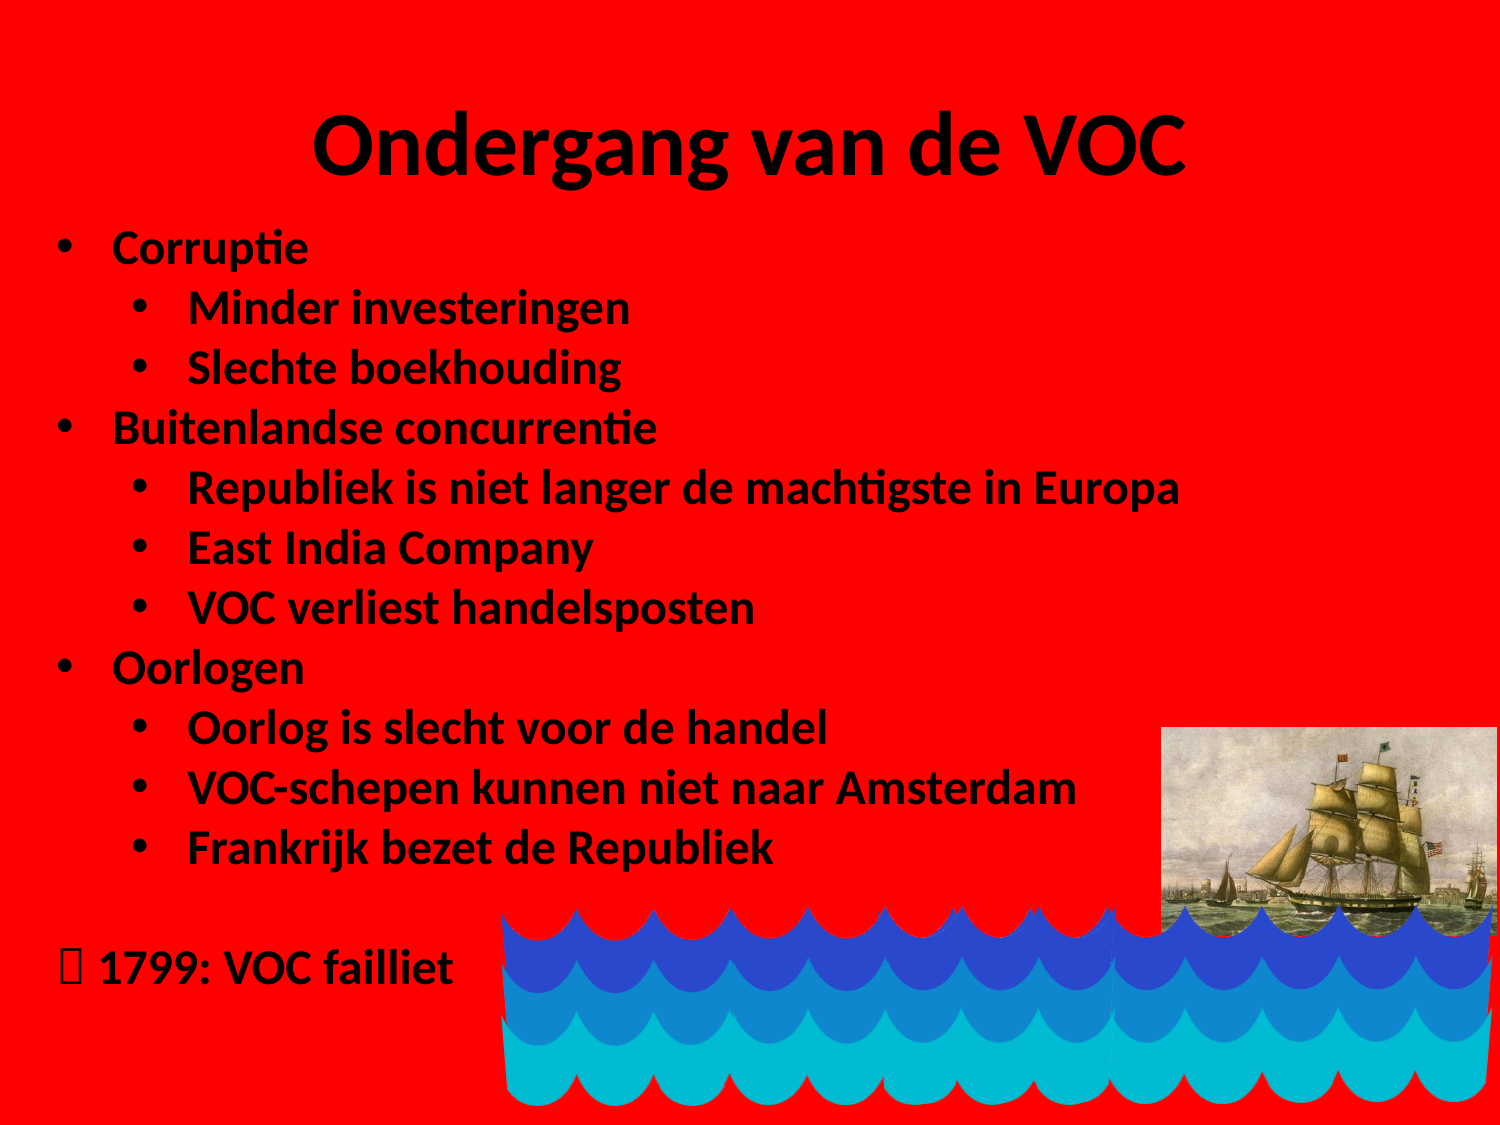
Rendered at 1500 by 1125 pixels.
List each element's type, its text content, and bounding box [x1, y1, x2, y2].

picture [501, 727, 1497, 1106]
text_box Corruptie Minder investeringen Slechte boekhouding Buitenlandse concurrentie Republiek is niet langer de machtigste in Europa East India Company VOC verliest handelsposten Oorlogen Oorlog is slecht voor de handel VOC-schepen kunnen niet naar Amsterdam Frankrijk bezet de Republiek  1799: VOC failliet [41, 207, 1258, 1003]
title Ondergang van de VOC [75, 45, 1425, 233]
